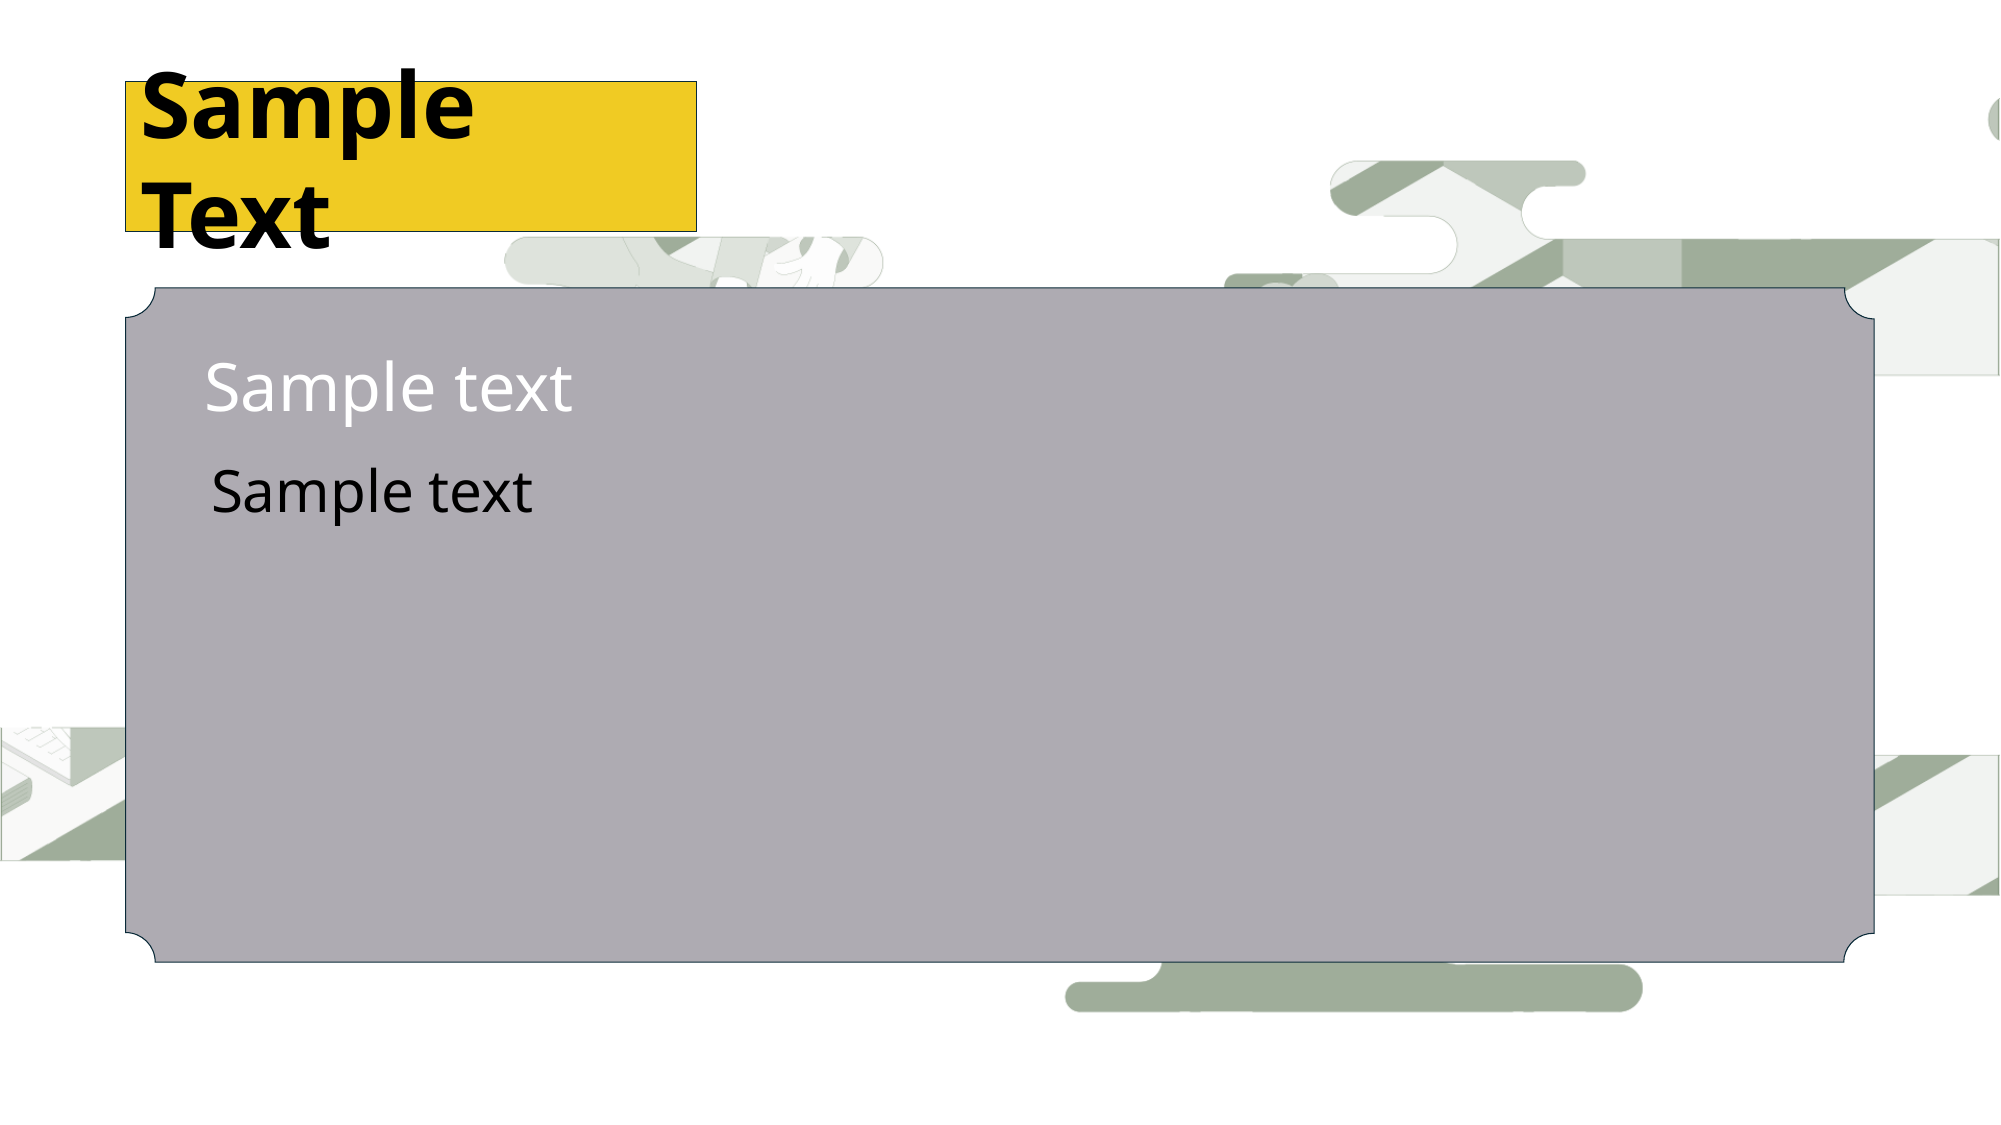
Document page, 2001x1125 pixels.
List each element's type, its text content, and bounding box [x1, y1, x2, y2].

text_box Sample Text [124, 80, 698, 233]
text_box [125, 287, 1875, 963]
picture [0, 0, 2000, 1125]
